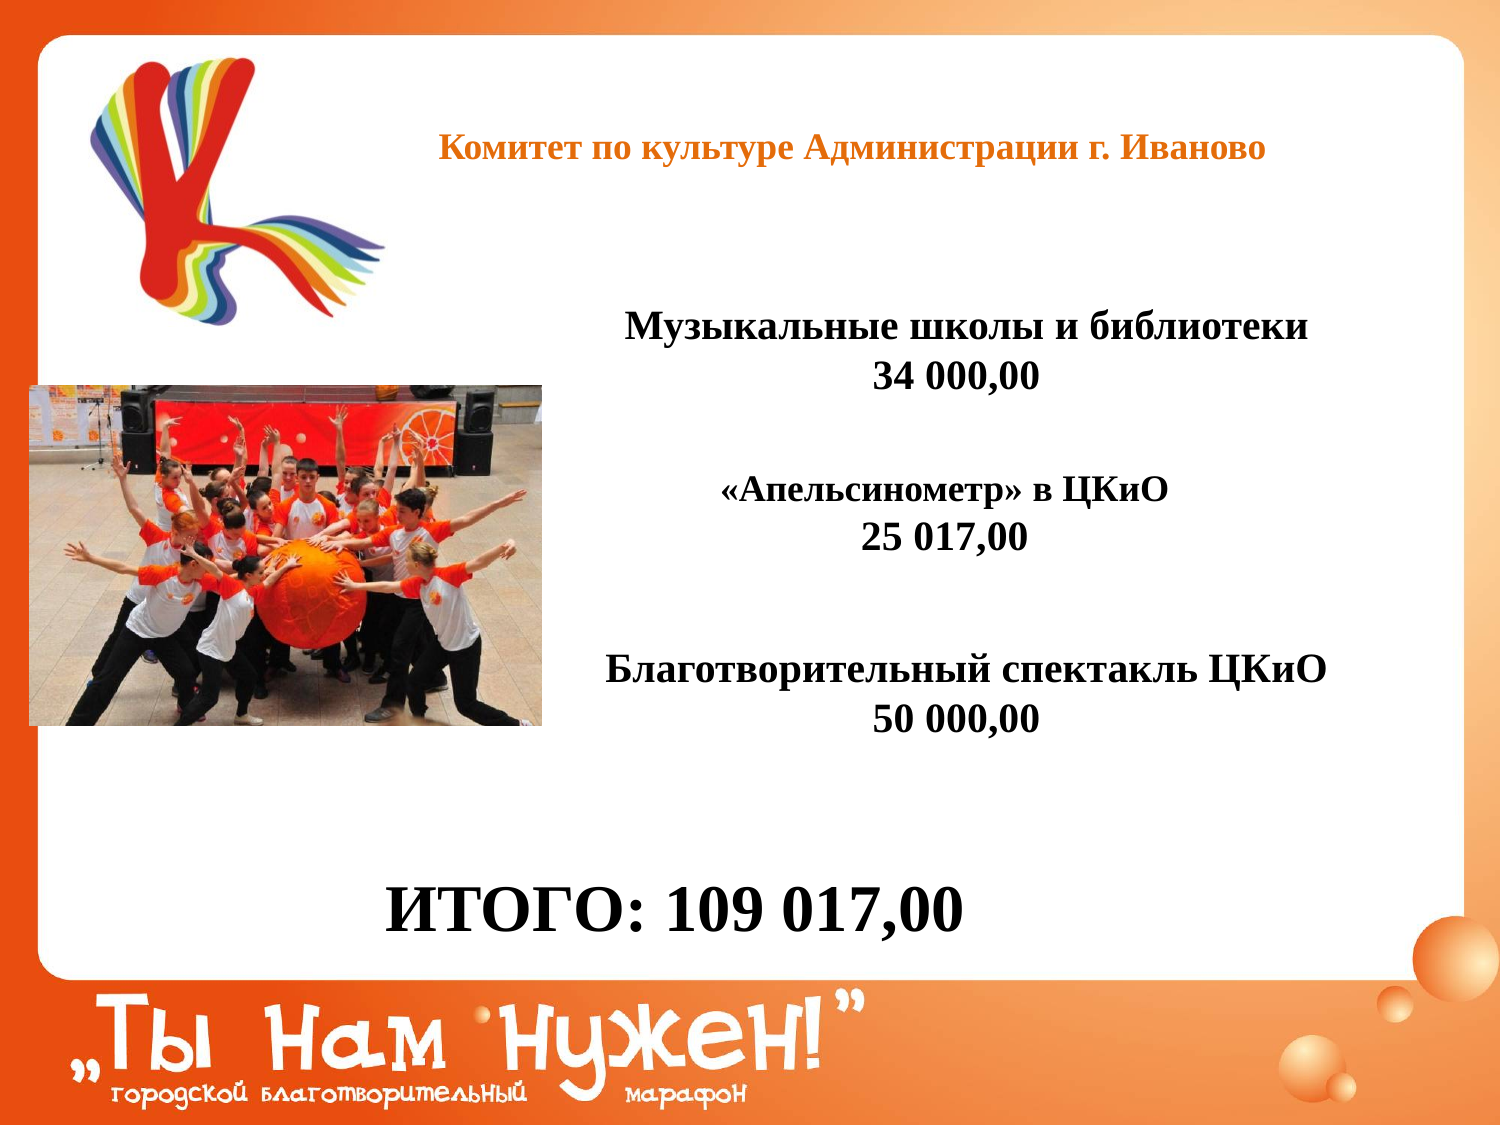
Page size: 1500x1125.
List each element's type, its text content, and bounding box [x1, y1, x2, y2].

text_box «Апельсинометр» в ЦКиО 25 017,00 [546, 456, 1400, 566]
picture [0, 0, 1500, 1125]
text_box Благотворительный спектакль ЦКиО 50 000,00 [501, 633, 1412, 748]
text_box Комитет по культуре Администрации г. Иваново [423, 115, 1282, 175]
text_box Музыкальные школы и библиотеки 34 000,00 [501, 290, 1412, 406]
text_box ИТОГО: 109 017,00 [324, 857, 1010, 953]
